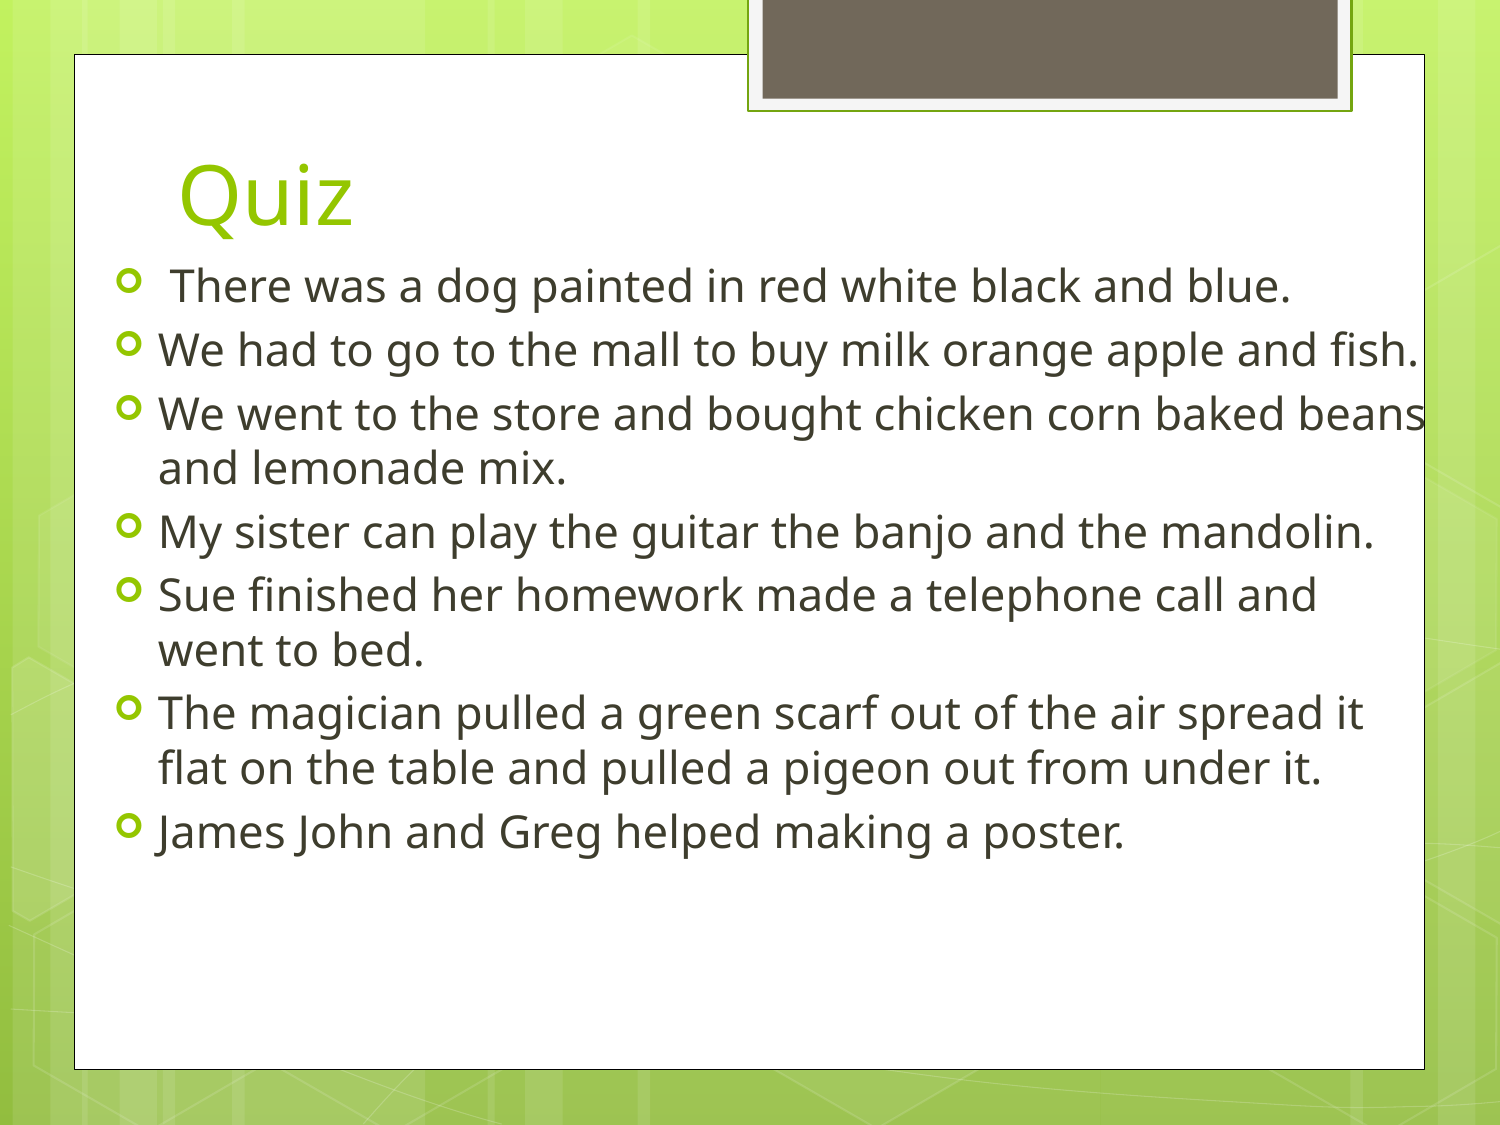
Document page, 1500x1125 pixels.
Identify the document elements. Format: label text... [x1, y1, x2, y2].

list There was a dog painted in red white black and blue. We had to go to the mall to buy milk orange apple and fish. We went to the store and bought chicken corn baked beans and lemonade mix. My sister can play the guitar the banjo and the mandolin. Sue finished her homework made a telephone call and went to bed. The magician pulled a green scarf out of the air spread it flat on the table and pulled a pigeon out from under it. James John and Greg helped making a poster. [87, 249, 1450, 1088]
title Quiz [162, 62, 1315, 249]
